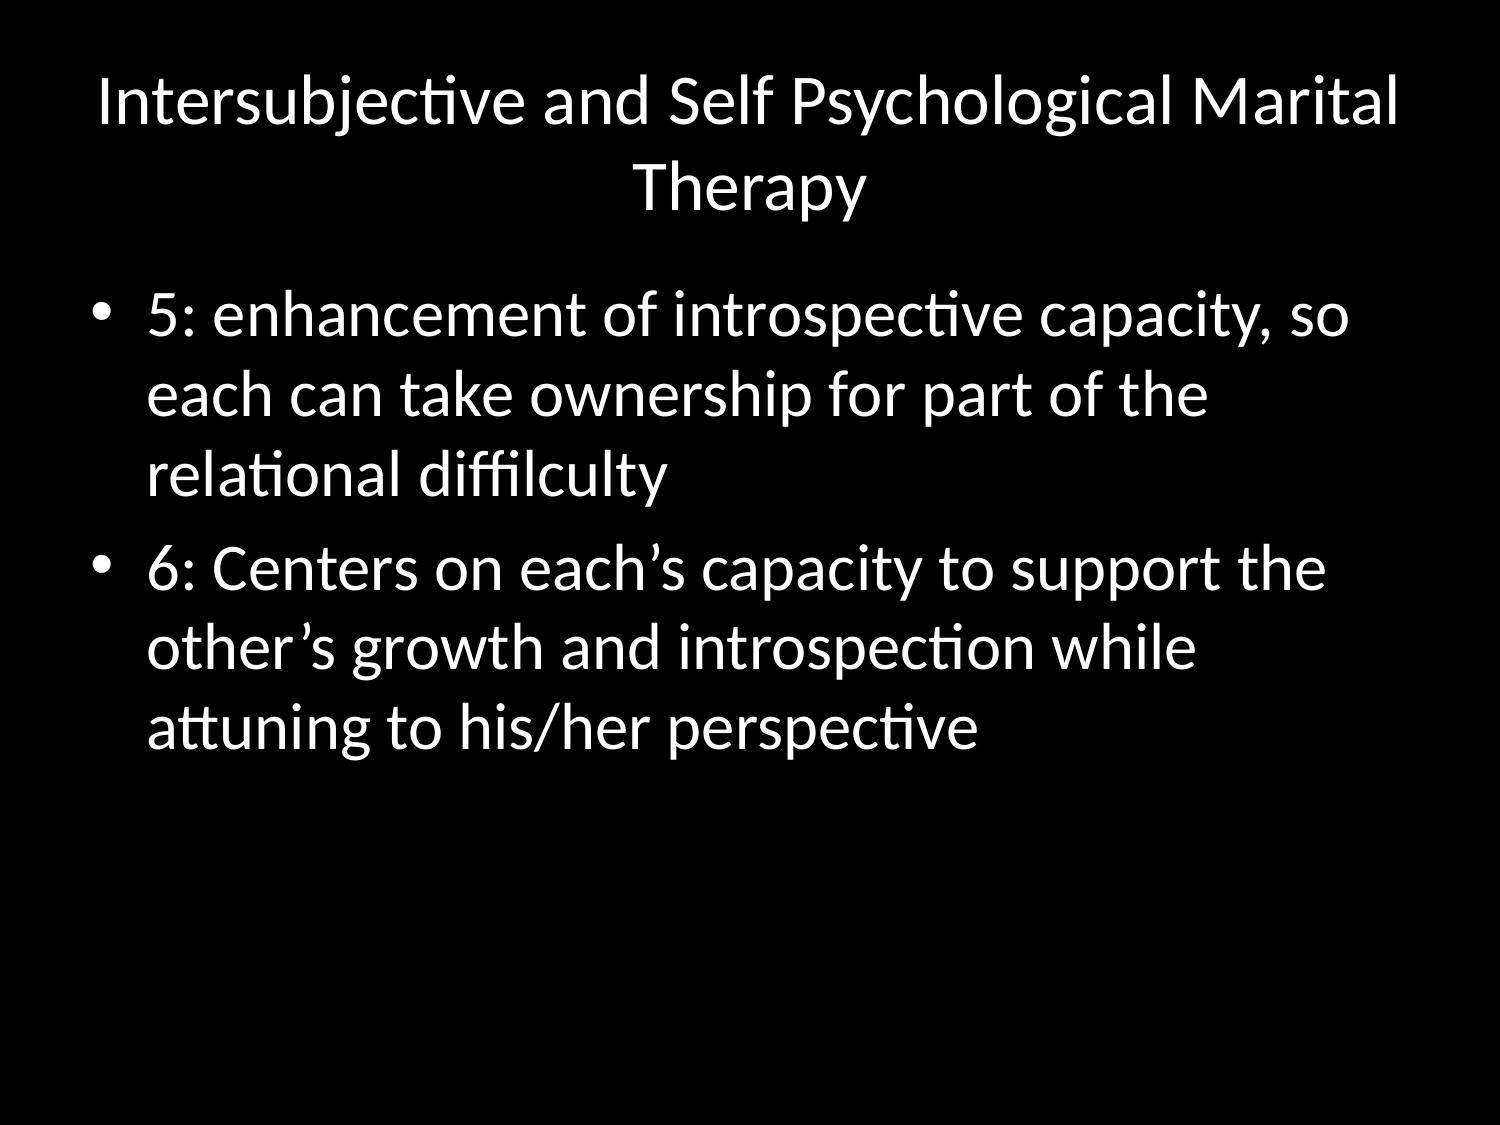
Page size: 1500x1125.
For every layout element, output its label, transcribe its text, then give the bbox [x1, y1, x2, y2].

list 5: enhancement of introspective capacity, so each can take ownership for part of the relational diffilculty 6: Centers on each’s capacity to support the other’s growth and introspection while attuning to his/her perspective [75, 262, 1425, 1005]
title Intersubjective and Self Psychological Marital Therapy [75, 45, 1425, 233]
